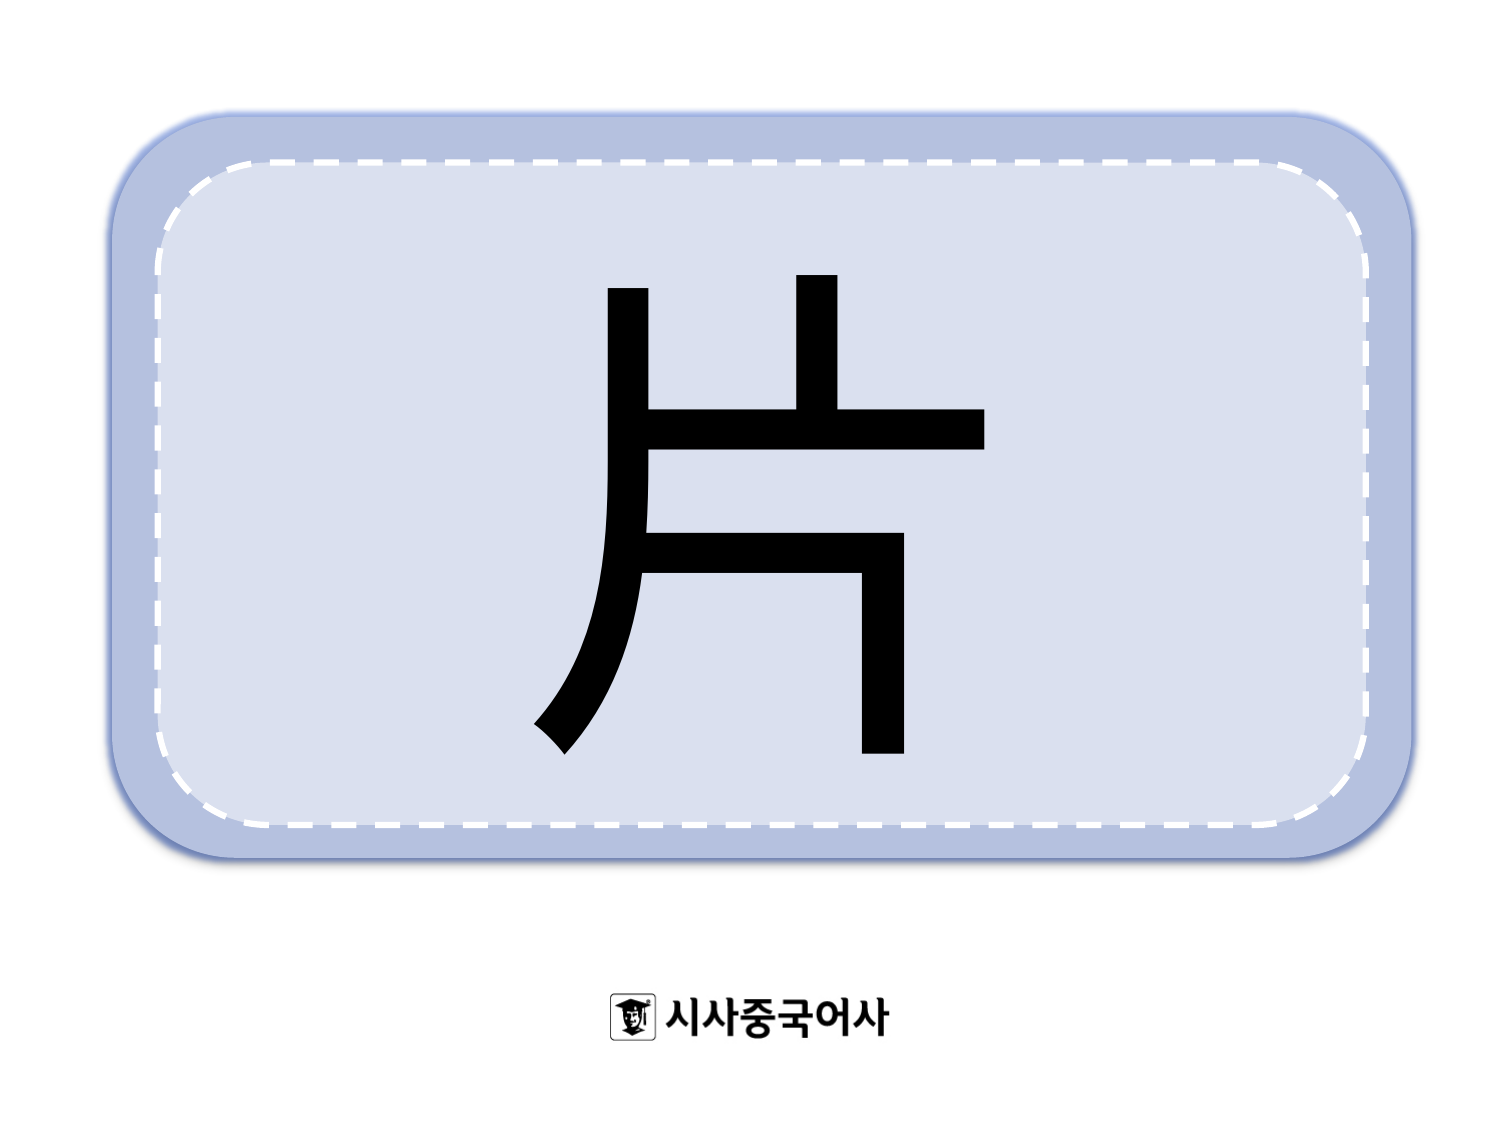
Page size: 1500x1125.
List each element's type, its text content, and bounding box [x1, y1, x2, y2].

text_box 片 [171, 172, 1380, 836]
text_box [162, 160, 1371, 824]
picture [602, 987, 898, 1047]
